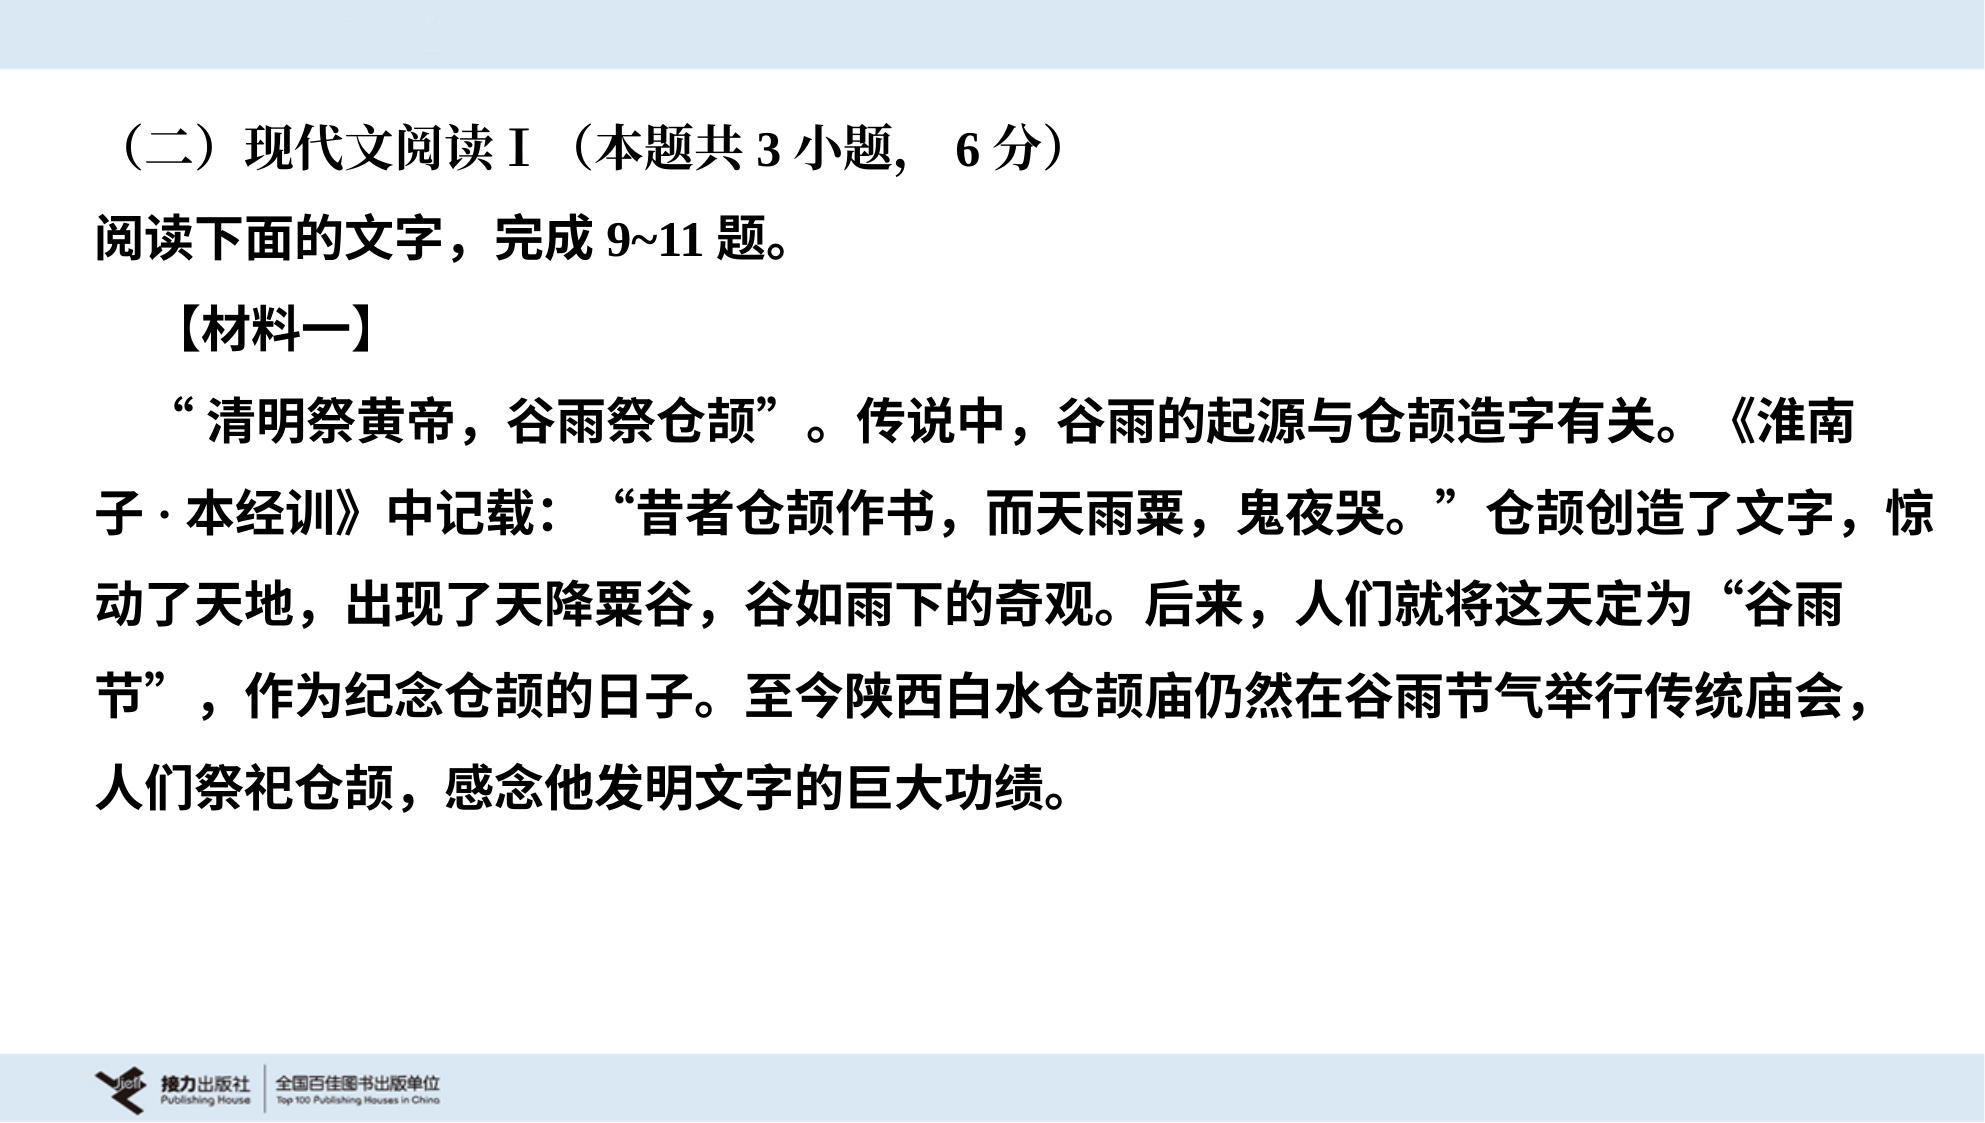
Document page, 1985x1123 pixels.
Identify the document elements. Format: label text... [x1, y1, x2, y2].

picture [0, 0, 1985, 1122]
text_box （二）现代文阅读Ⅰ（本题共3小题，6分） [94, 88, 1892, 174]
text_box 阅读下面的文字，完成9~11题。 【材料一】 “清明祭黄帝，谷雨祭仓颉”。传说中，谷雨的起源与仓颉造字有关。《淮南 子·本经训》中记载：“昔者仓颉作书，而天雨粟，鬼夜哭。”仓颉创造了文字，惊 动了天地，出现了天降粟谷，谷如雨下的奇观。后来，人们就将这天定为“谷雨 节”，作为纪念仓颉的日子。至今陕西白水仓颉庙仍然在谷雨节气举行传统庙会， 人们祭祀仓颉，感念他发明文字的巨大功绩。 [94, 174, 1892, 817]
